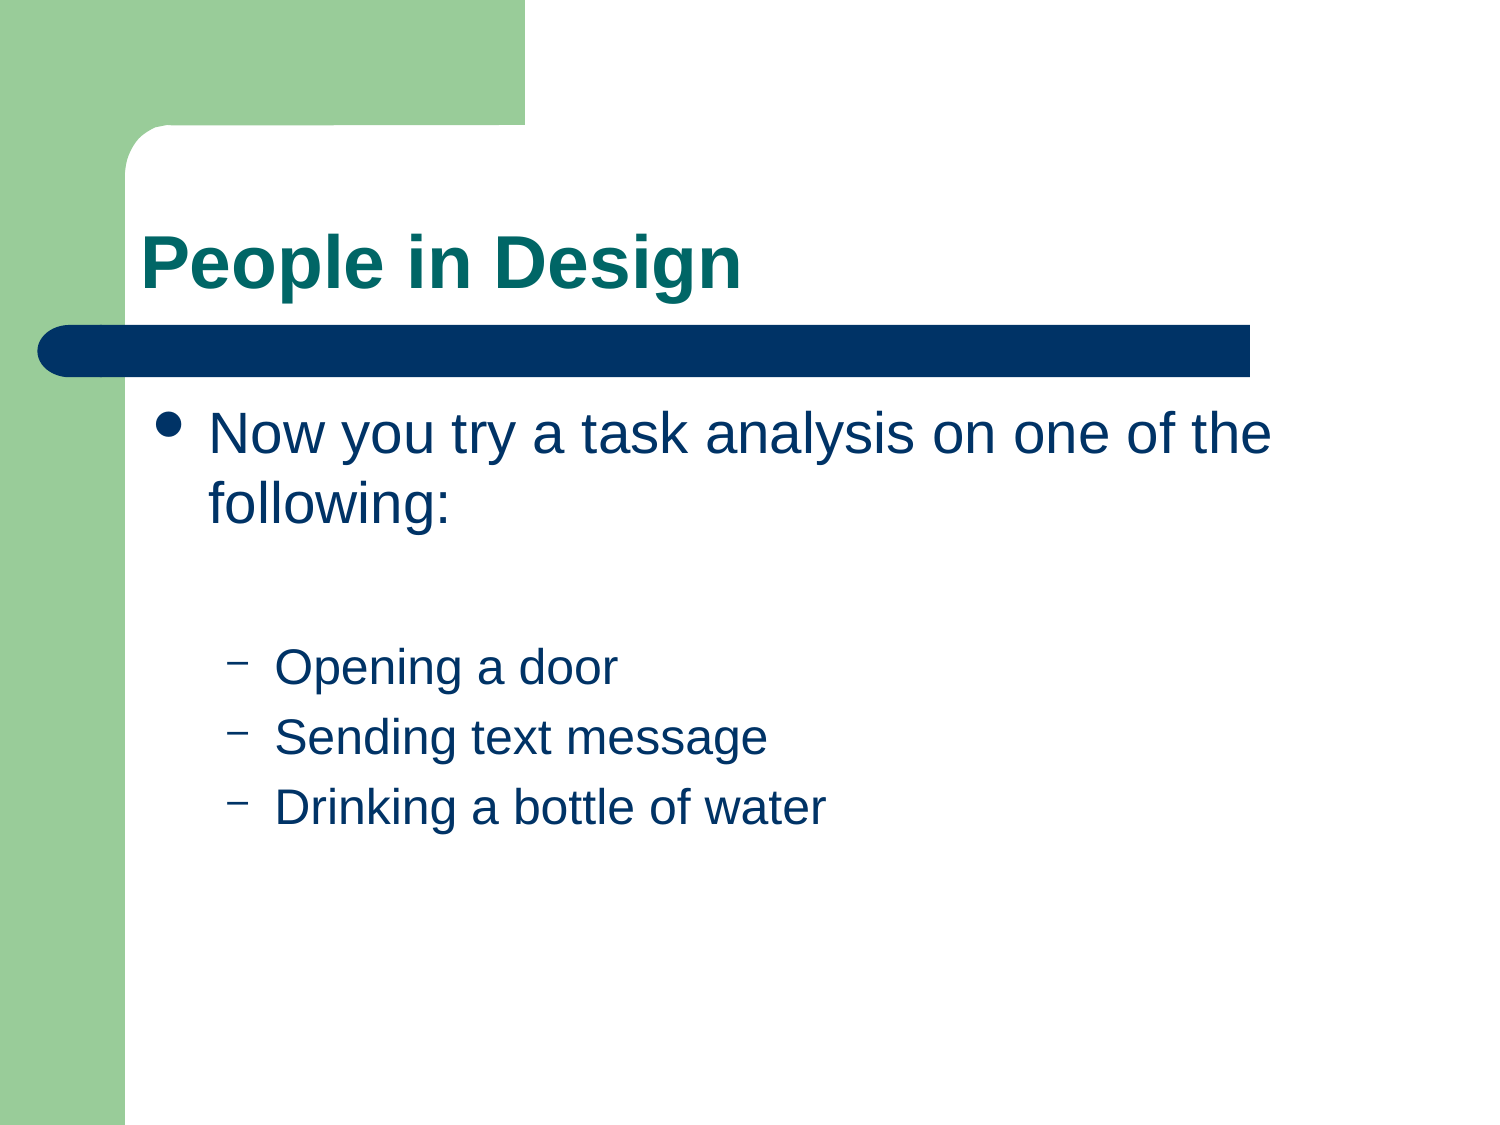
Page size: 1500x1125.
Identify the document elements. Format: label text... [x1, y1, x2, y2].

list Now you try a task analysis on one of the following: Opening a door Sending text message Drinking a bottle of water [137, 387, 1400, 999]
title People in Design [124, 124, 1426, 313]
